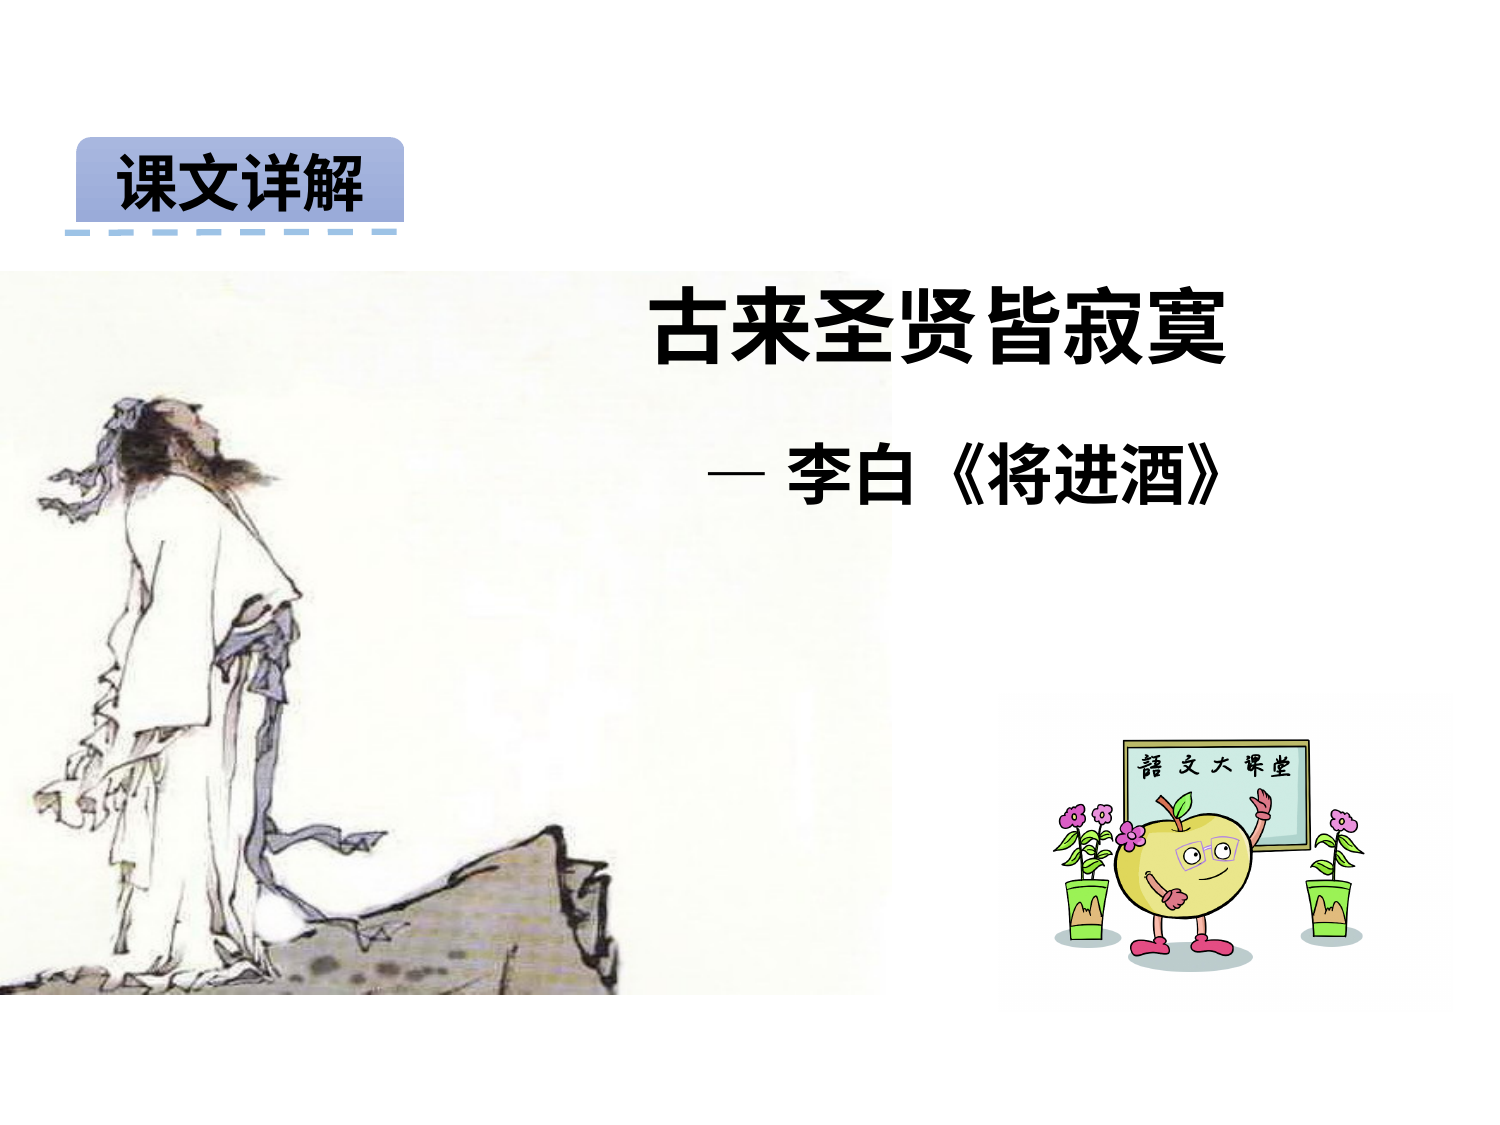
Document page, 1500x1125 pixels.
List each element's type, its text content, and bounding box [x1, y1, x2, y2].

text_box 课文详解 [75, 136, 406, 223]
picture [0, 271, 892, 995]
picture [998, 693, 1453, 1012]
text_box 古来圣贤皆寂寞 —李白《将进酒》 [631, 267, 1304, 524]
